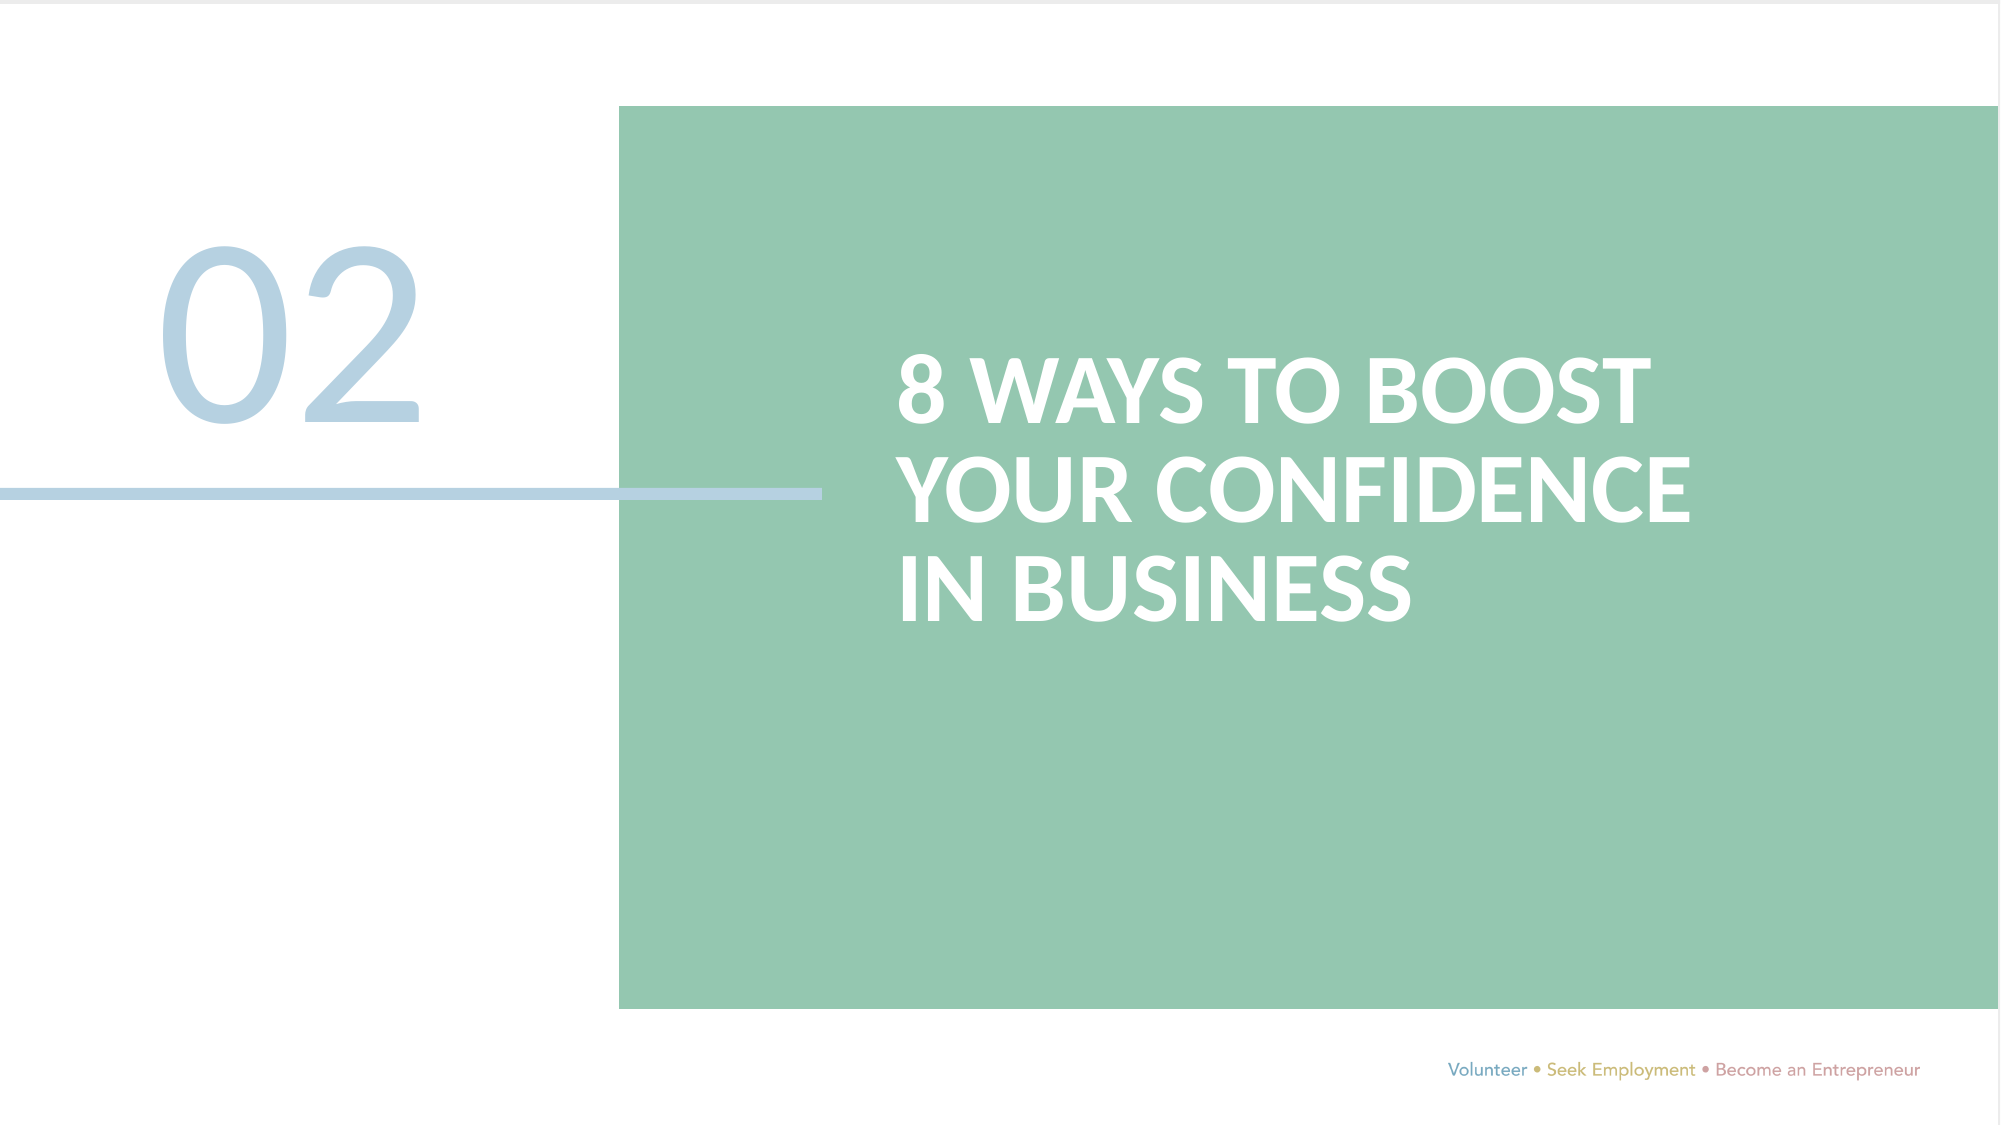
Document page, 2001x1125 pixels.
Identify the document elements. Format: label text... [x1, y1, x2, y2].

list 8 WAYS TO BOOST YOUR CONFIDENCE IN BUSINESS [880, 336, 1797, 881]
list 02 [141, 180, 481, 277]
picture [1418, 1046, 1971, 1103]
